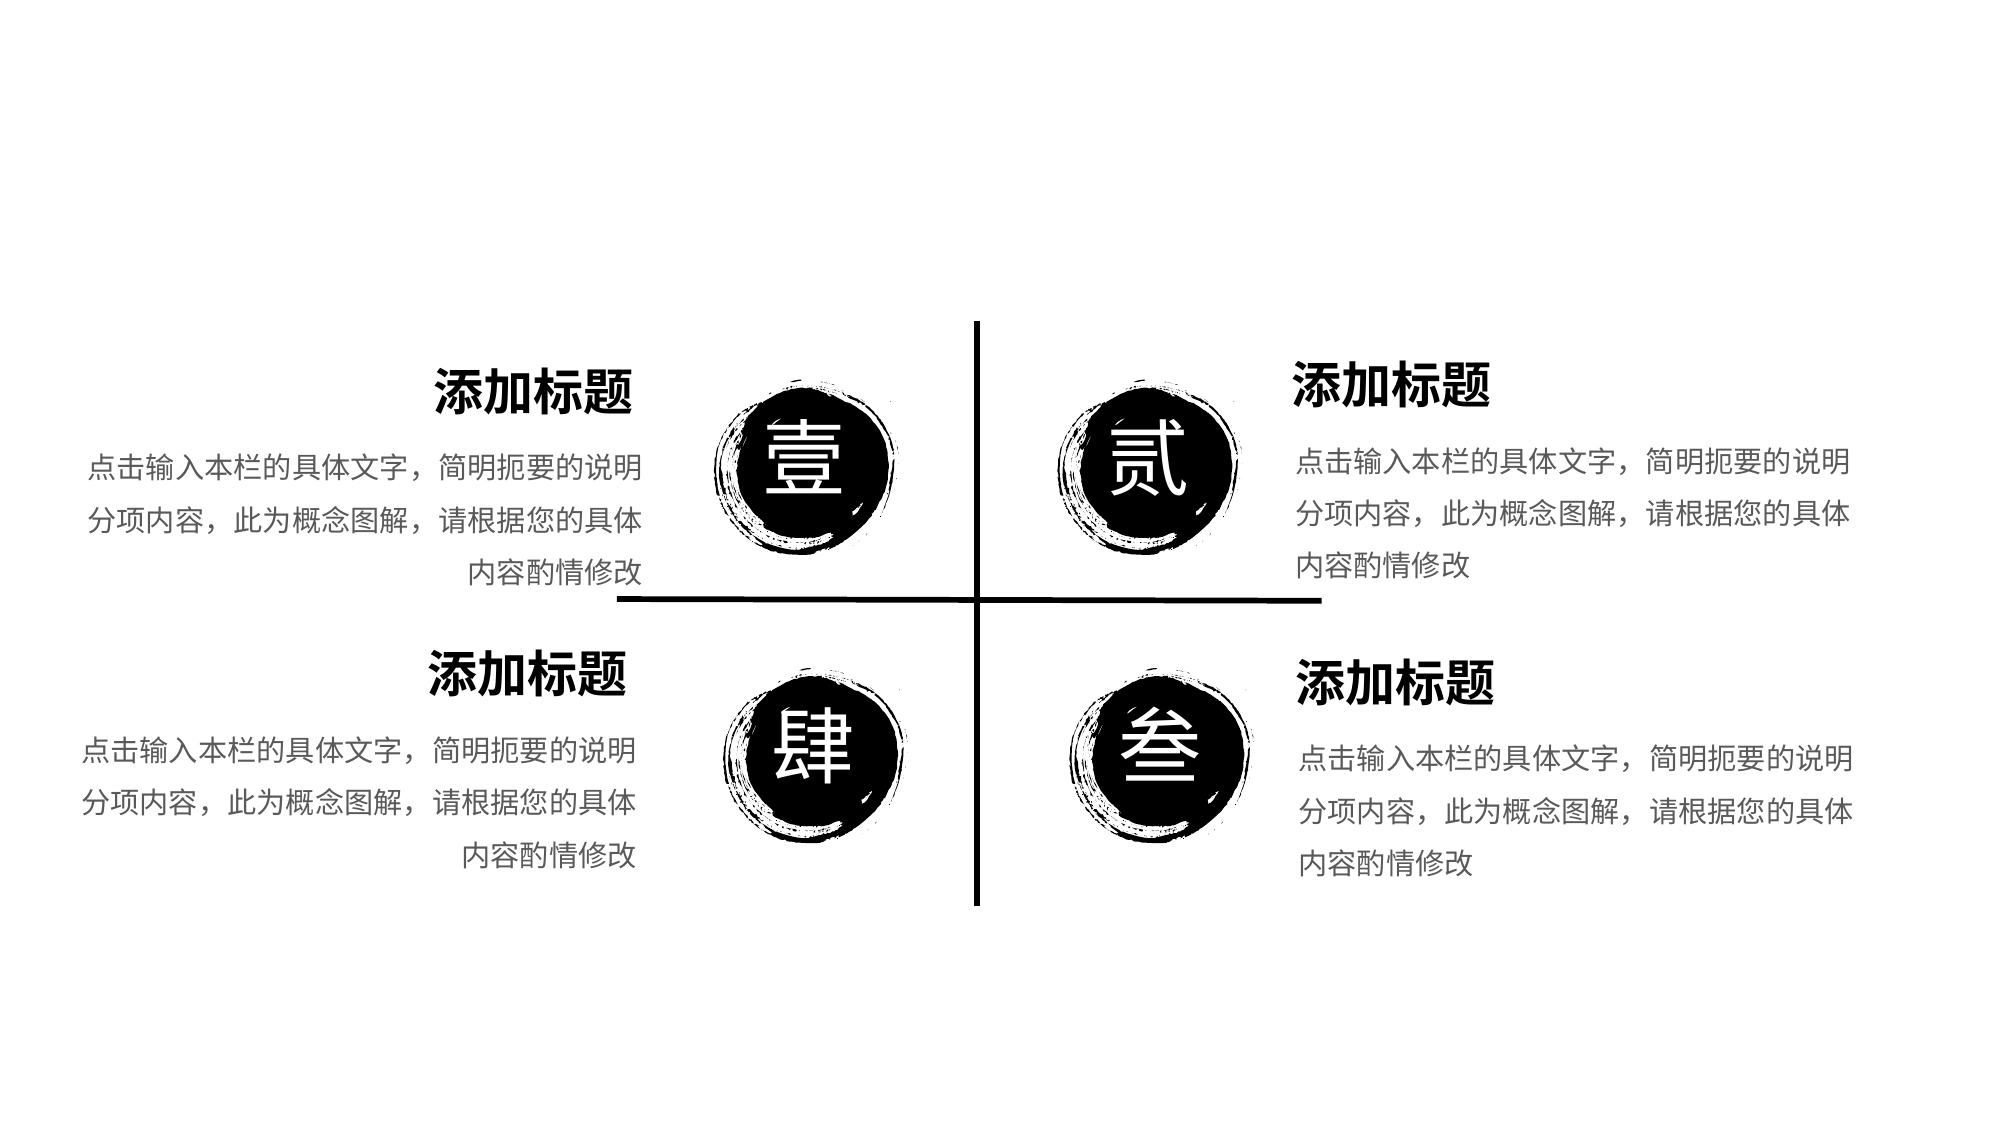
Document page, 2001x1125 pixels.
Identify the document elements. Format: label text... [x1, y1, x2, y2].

text_box 点击输入本栏的具体文字，简明扼要的说明分项内容，此为概念图解，请根据您的具体内容酌情修改 [1283, 715, 1895, 923]
text_box 添加标题 [169, 635, 642, 707]
text_box 点击输入本栏的具体文字，简明扼要的说明分项内容，此为概念图解，请根据您的具体内容酌情修改 [46, 424, 658, 632]
text_box 添加标题 [1280, 644, 1753, 719]
picture [713, 379, 899, 555]
picture [1056, 379, 1243, 555]
picture [722, 668, 908, 844]
text_box 添加标题 [175, 353, 649, 424]
text_box 点击输入本栏的具体文字，简明扼要的说明分项内容，此为概念图解，请根据您的具体内容酌情修改 [1280, 417, 1892, 625]
picture [1068, 668, 1255, 844]
text_box 添加标题 [1276, 346, 1750, 422]
text_box 点击输入本栏的具体文字，简明扼要的说明分项内容，此为概念图解，请根据您的具体内容酌情修改 [40, 707, 652, 915]
